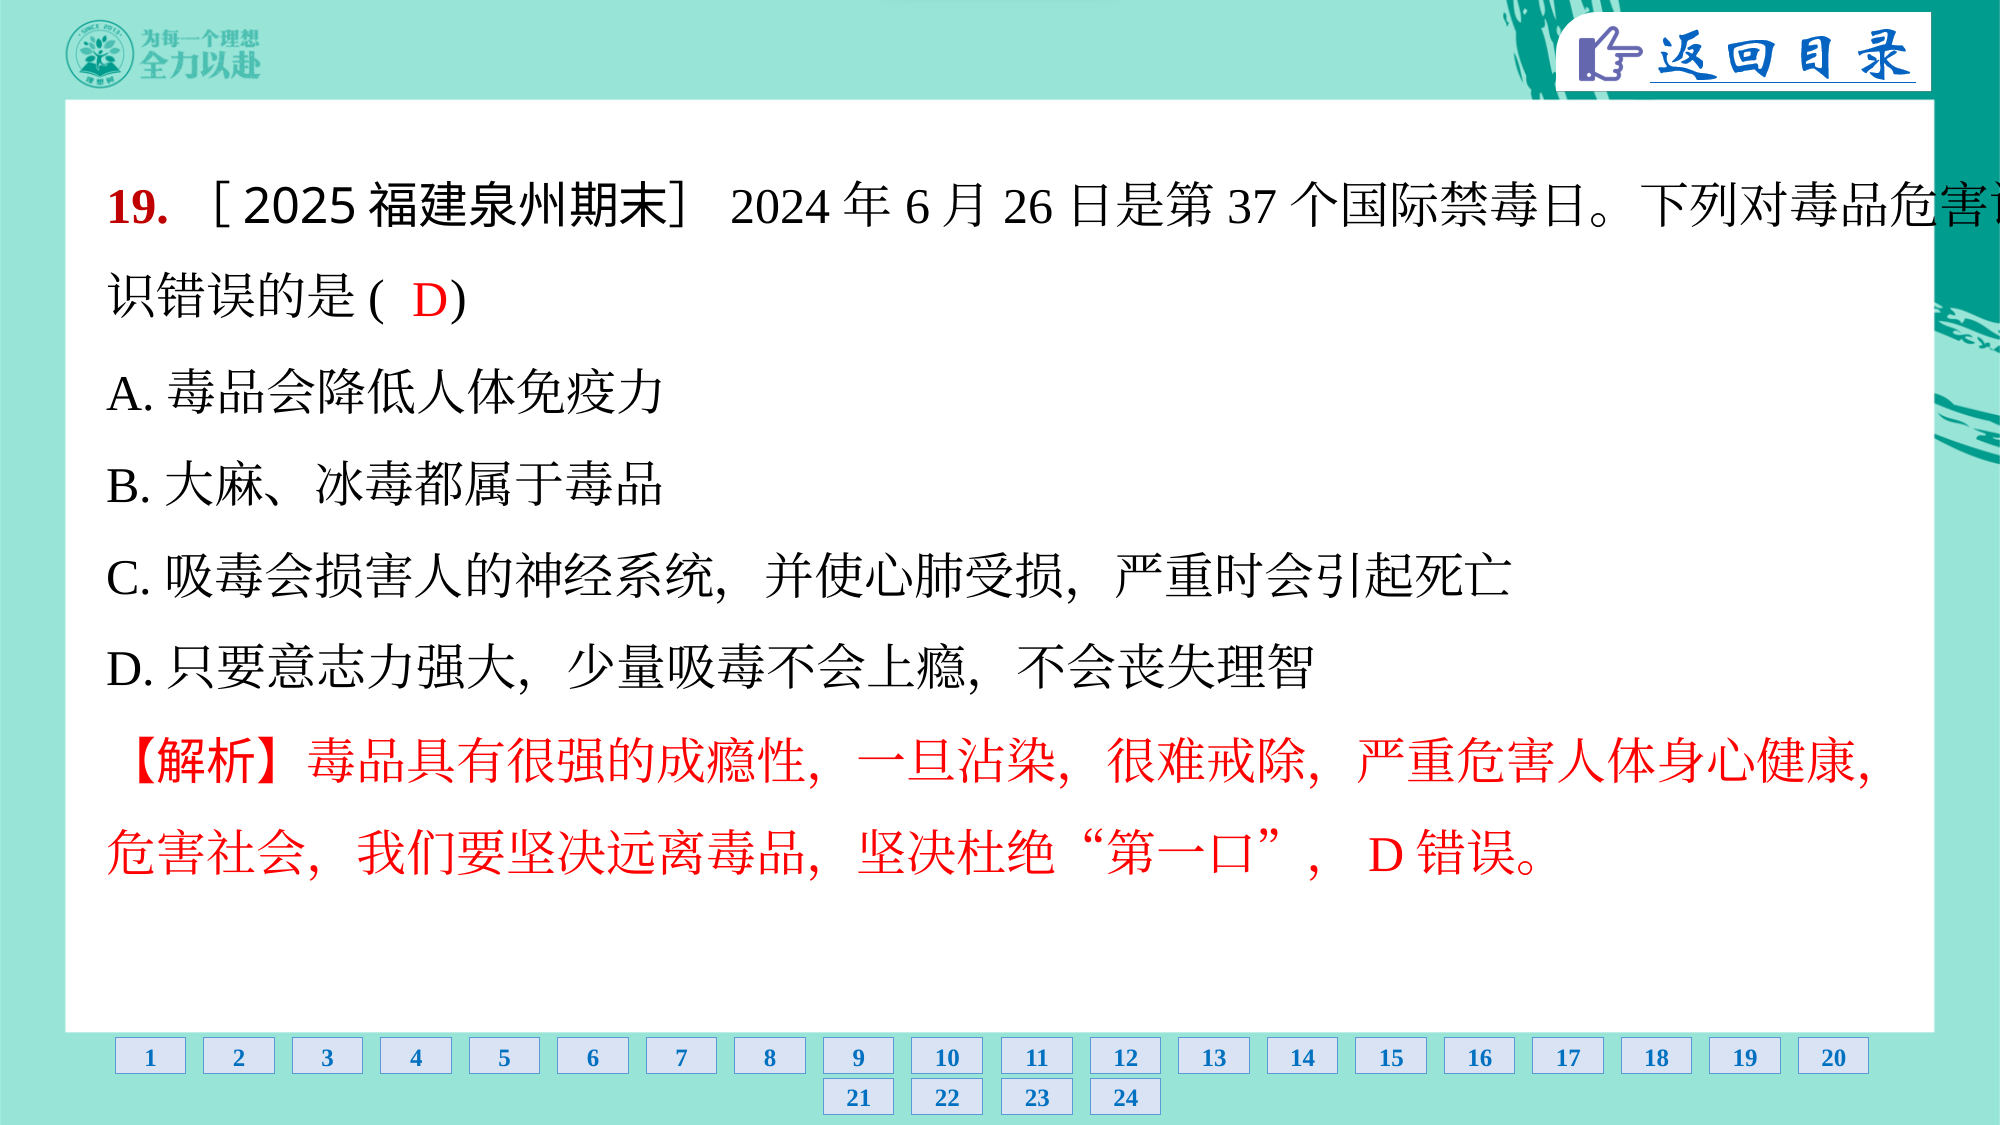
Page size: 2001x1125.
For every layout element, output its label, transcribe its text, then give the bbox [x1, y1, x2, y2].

text_box 【解析】毒品具有很强的成瘾性，一旦沾染，很难戒除，严重危害人体身心健康， 危害社会，我们要坚决远离毒品，坚决杜绝“第一口”，D错误。 [106, 697, 1895, 882]
text_box A.毒品会降低人体免疫力 B.大麻、冰毒都属于毒品 C.吸毒会损害人的神经系统，并使心肺受损，严重时会引起死亡 D.只要意志力强大，少量吸毒不会上瘾，不会丧失理智 [106, 329, 1895, 696]
text_box 19.［2025福建泉州期末］2024年6月26日是第37个国际禁毒日。下列对毒品危害认 识错误的是( ) [106, 141, 1895, 325]
picture [0, 0, 2000, 1125]
text_box D [394, 234, 467, 327]
